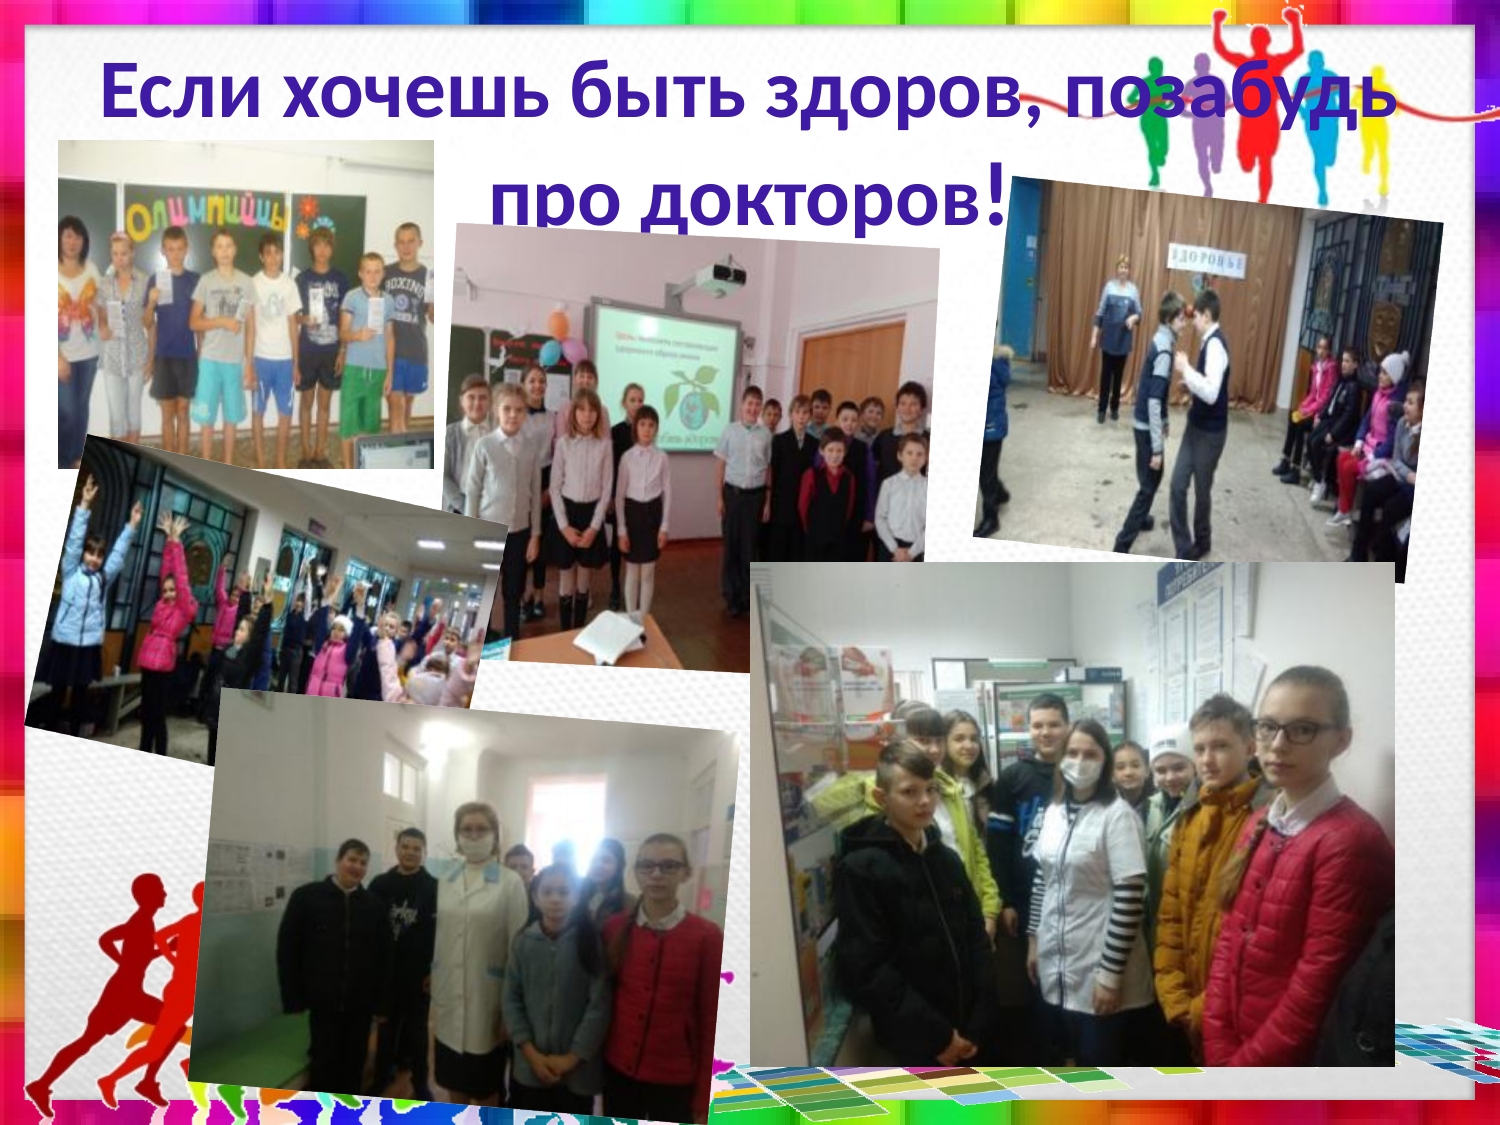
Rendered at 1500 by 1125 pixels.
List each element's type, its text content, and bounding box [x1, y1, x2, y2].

title Если хочешь быть здоров, позабудь про докторов! [75, 45, 1425, 233]
picture [0, 0, 1500, 1125]
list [58, 140, 434, 469]
